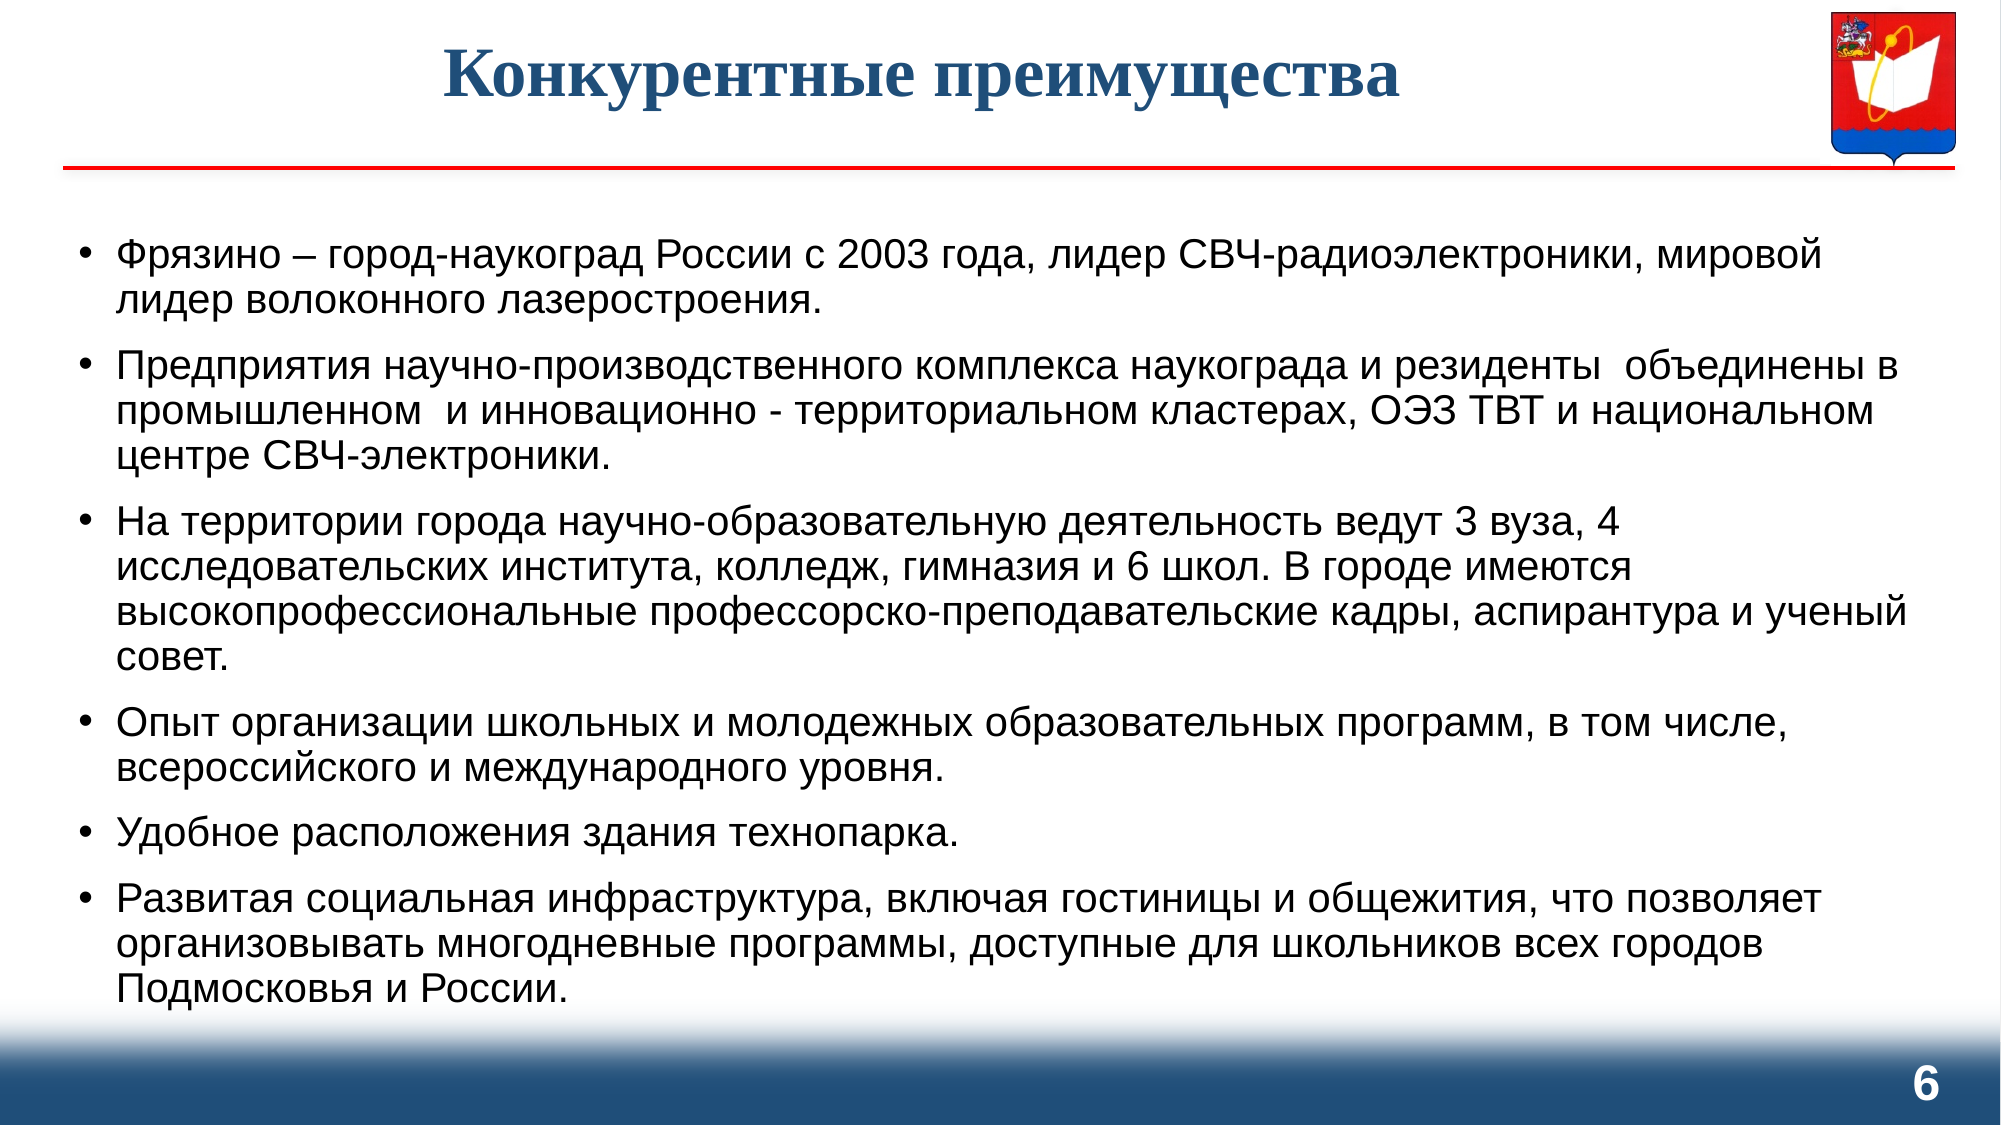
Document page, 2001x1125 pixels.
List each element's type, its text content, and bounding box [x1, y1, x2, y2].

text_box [1820, 12, 2000, 166]
list Фрязино – город-наукоград России с 2003 года, лидер СВЧ-радиоэлектроники, мировой лидер волоконного лазеростроения. Предприятия научно-производственного комплекса наукограда и резиденты объединены в промышленном и инновационно - территориальном кластерах, ОЭЗ ТВТ и национальном центре СВЧ-электроники. На территории города научно-образовательную деятельность ведут 3 вуза, 4 исследовательских института, колледж, гимназия и 6 школ. В городе имеются высокопрофессиональные профессорско-преподавательские кадры, аспирантура и ученый совет. Опыт организации школьных и молодежных образовательных программ, в том числе, всероссийского и международного уровня. Удобное расположения здания технопарка. Развитая социальная инфраструктура, включая гостиницы и общежития, что позволяет организовывать многодневные программы, доступные для школьников всех городов Подмосковья и России. [63, 224, 1956, 1028]
picture [0, 999, 2000, 1125]
title Конкурентные преимущества [159, 28, 1687, 133]
slide_number 6 [1897, 1042, 2000, 1125]
